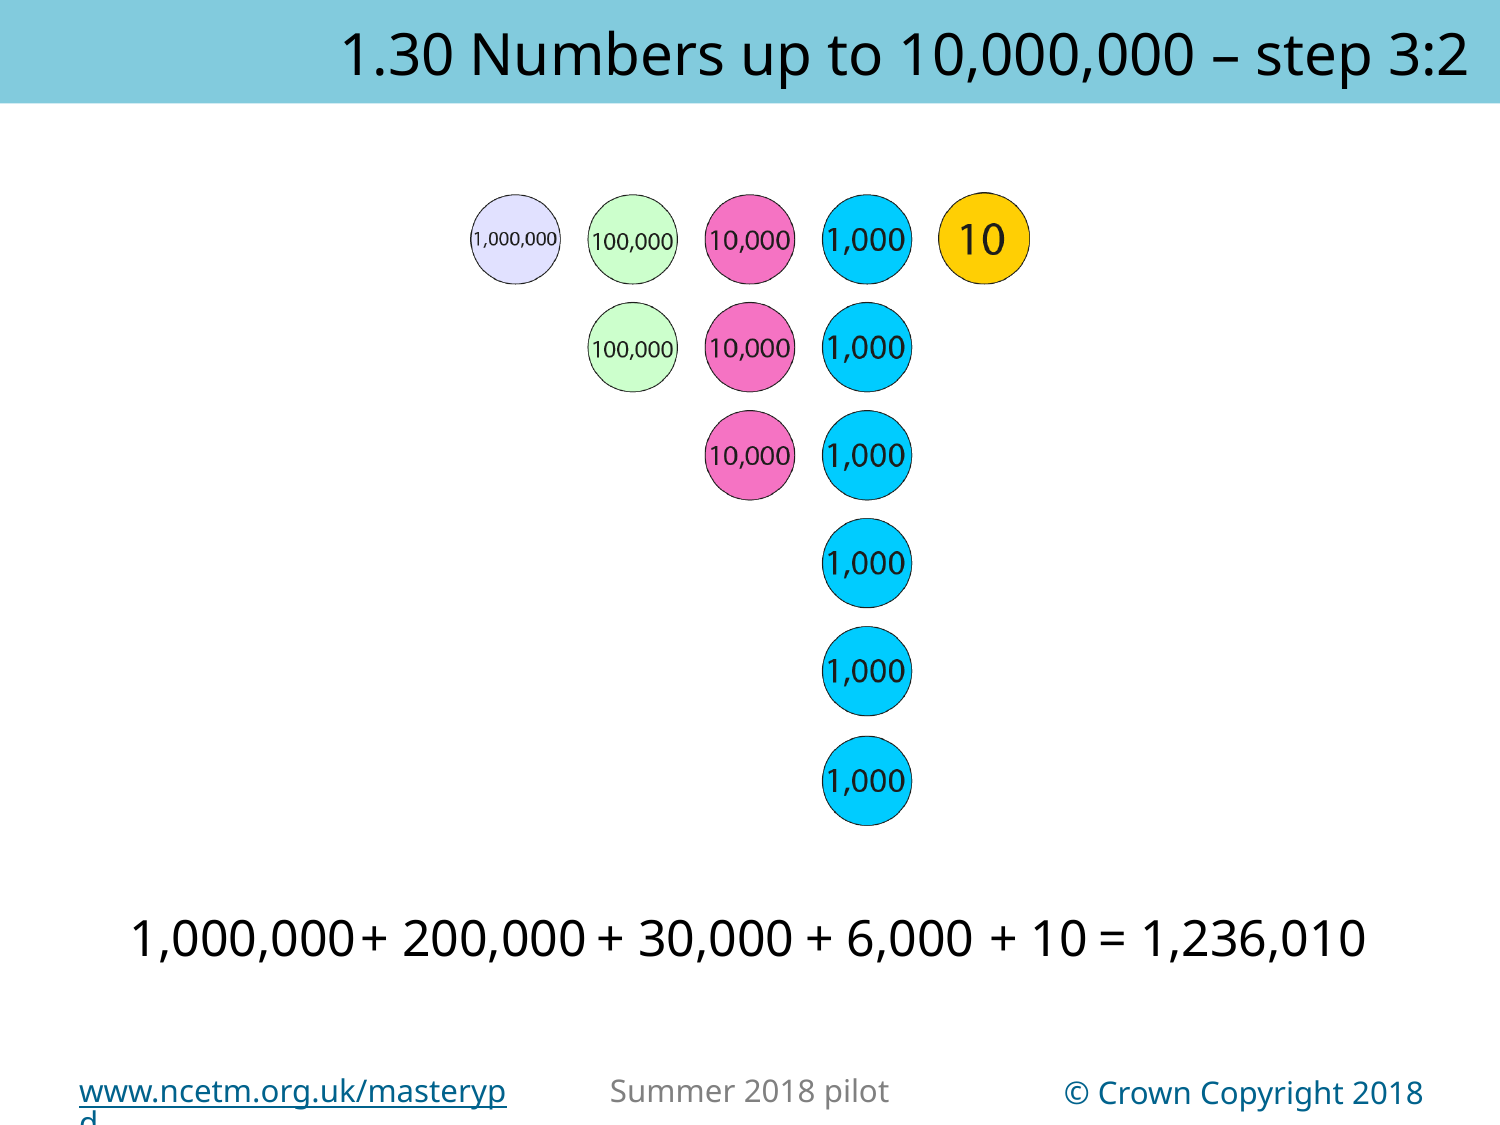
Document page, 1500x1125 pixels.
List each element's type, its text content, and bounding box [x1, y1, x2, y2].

text_box = 1,236,010 [1083, 905, 1382, 975]
text_box + 10 [974, 905, 1083, 975]
picture [470, 192, 1030, 827]
list 1.30 Numbers up to 10,000,000 – step 3:2 [0, 0, 1500, 104]
text_box 1,000,000 [114, 905, 345, 975]
text_box + 6,000 [790, 905, 974, 975]
text_box + 200,000 [345, 905, 581, 975]
text_box + 30,000 [581, 905, 790, 975]
